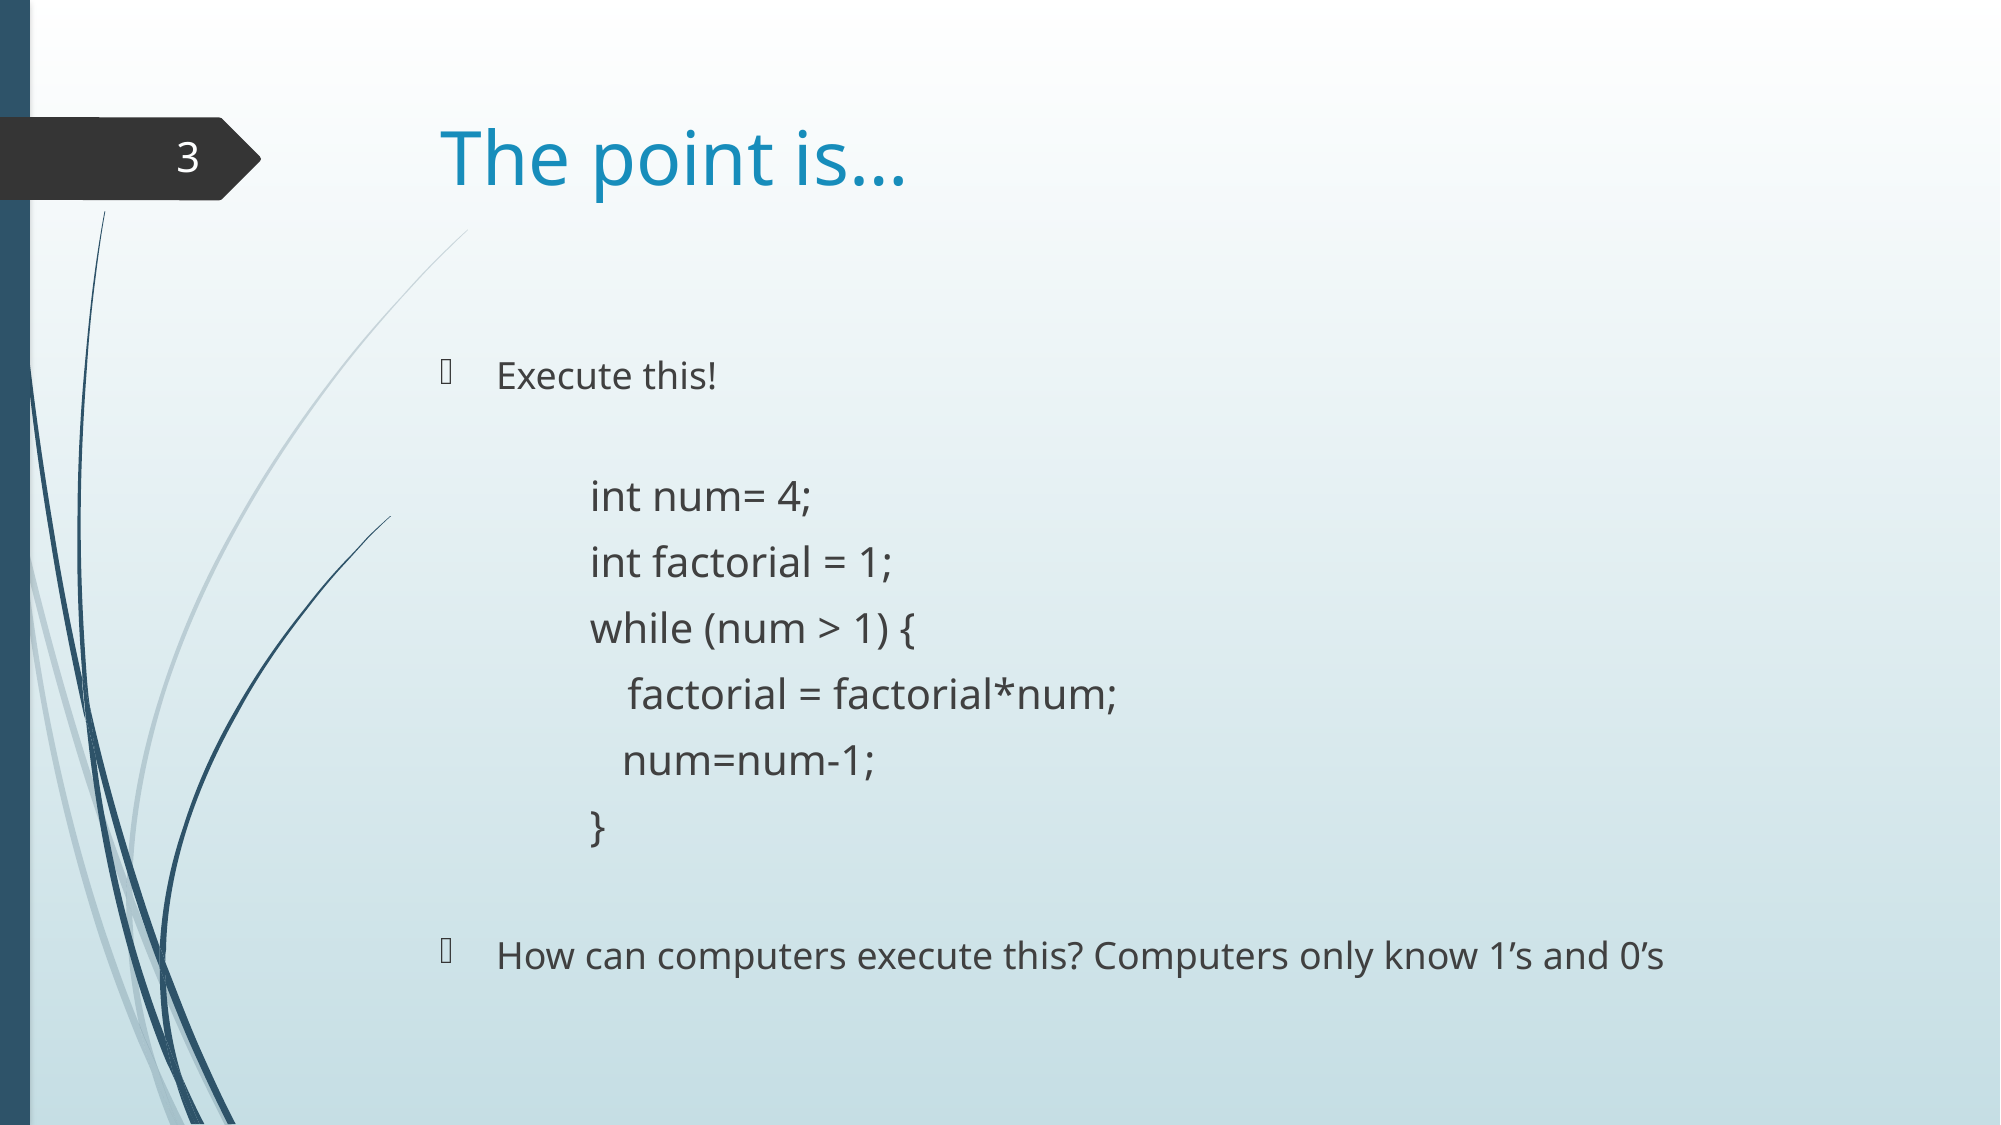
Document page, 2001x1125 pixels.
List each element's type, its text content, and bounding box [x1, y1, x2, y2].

list Execute this! int num= 4; int factorial = 1; while (num > 1) { factorial = factorial*num; num=num-1; } How can computers execute this? Computers only know 1’s and 0’s [424, 350, 1888, 988]
slide_number 3 [87, 129, 216, 190]
title The point is… [425, 102, 1888, 313]
